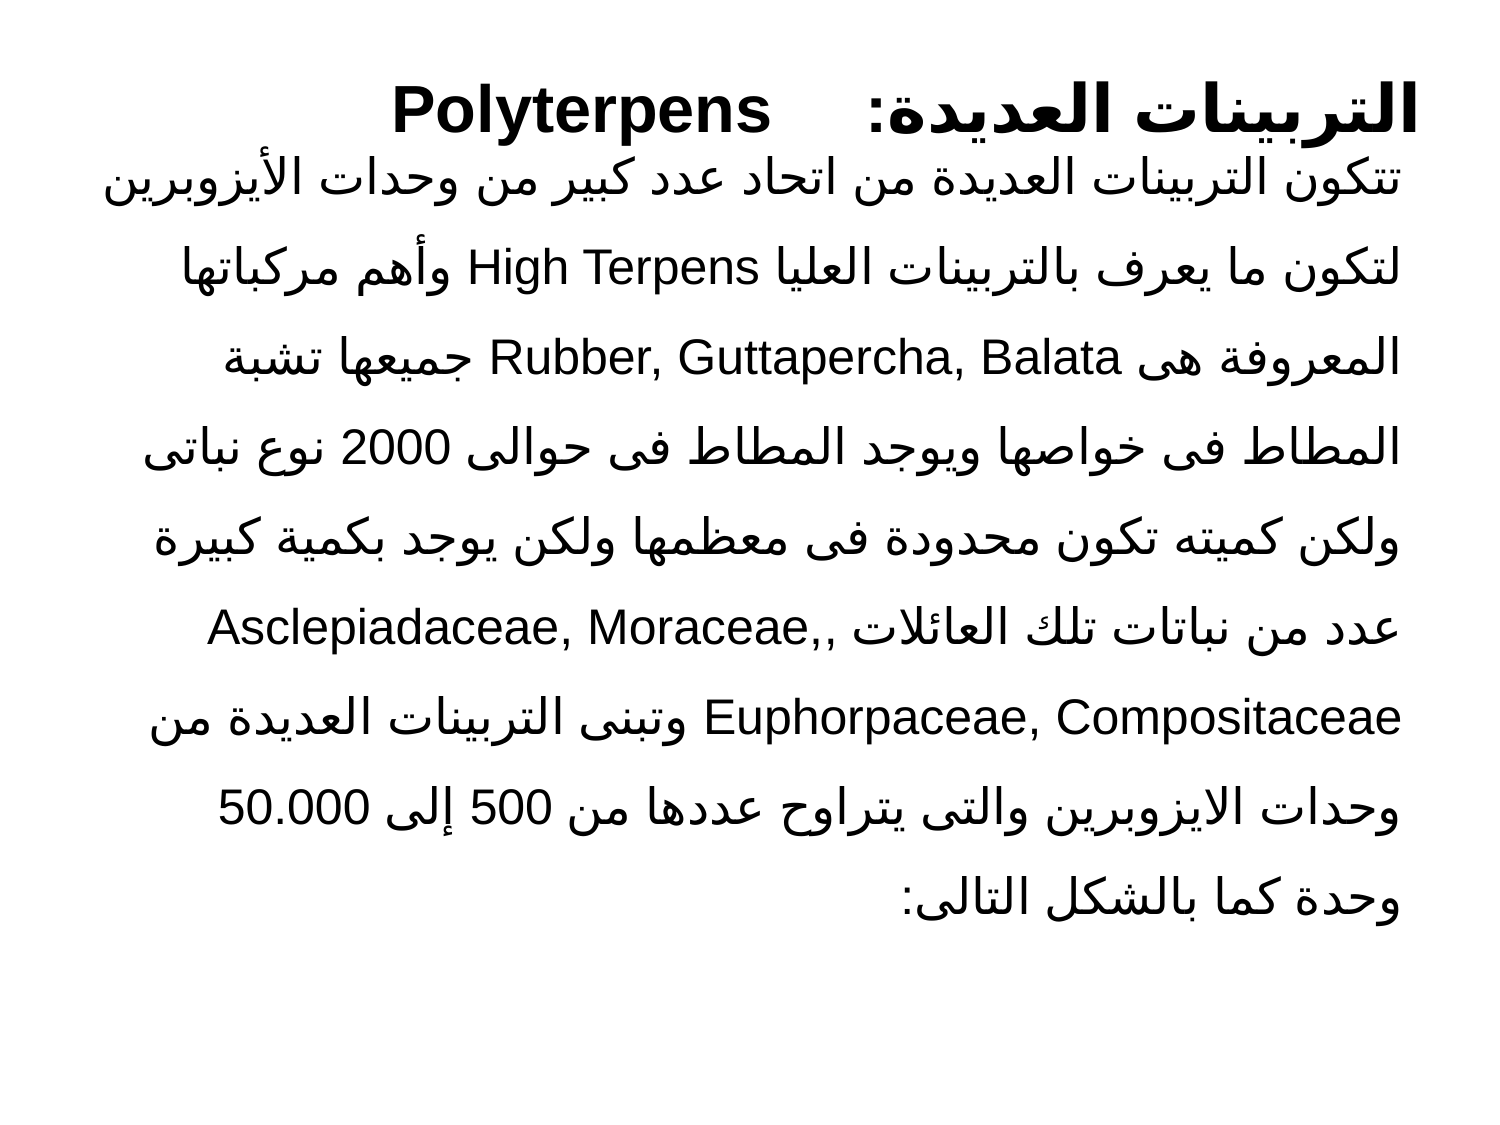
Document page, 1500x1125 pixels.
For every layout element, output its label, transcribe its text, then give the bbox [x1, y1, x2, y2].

text_box التربينات العديدة: Polyterpens [376, 58, 1437, 154]
text_box تتكون التربينات العديدة من اتحاد عدد كبير من وحدات الأيزوبرين لتكون ما يعرف بالتربينات العليا High Terpens وأهم مركباتها المعروفة هى Rubber, Guttapercha, Balata جميعها تشبة المطاط فى خواصها ويوجد المطاط فى حوالى 2000 نوع نباتى ولكن كميته تكون محدودة فى معظمها ولكن يوجد بكمية كبيرة عدد من نباتات تلك العائلات ,Asclepiadaceae, Moraceae, Euphorpaceae, Compositaceae وتبنى التربينات العديدة من وحدات الايزوبرين والتى يتراوح عددها من 500 إلى 50.000 وحدة كما بالشكل التالى: [81, 106, 1418, 932]
